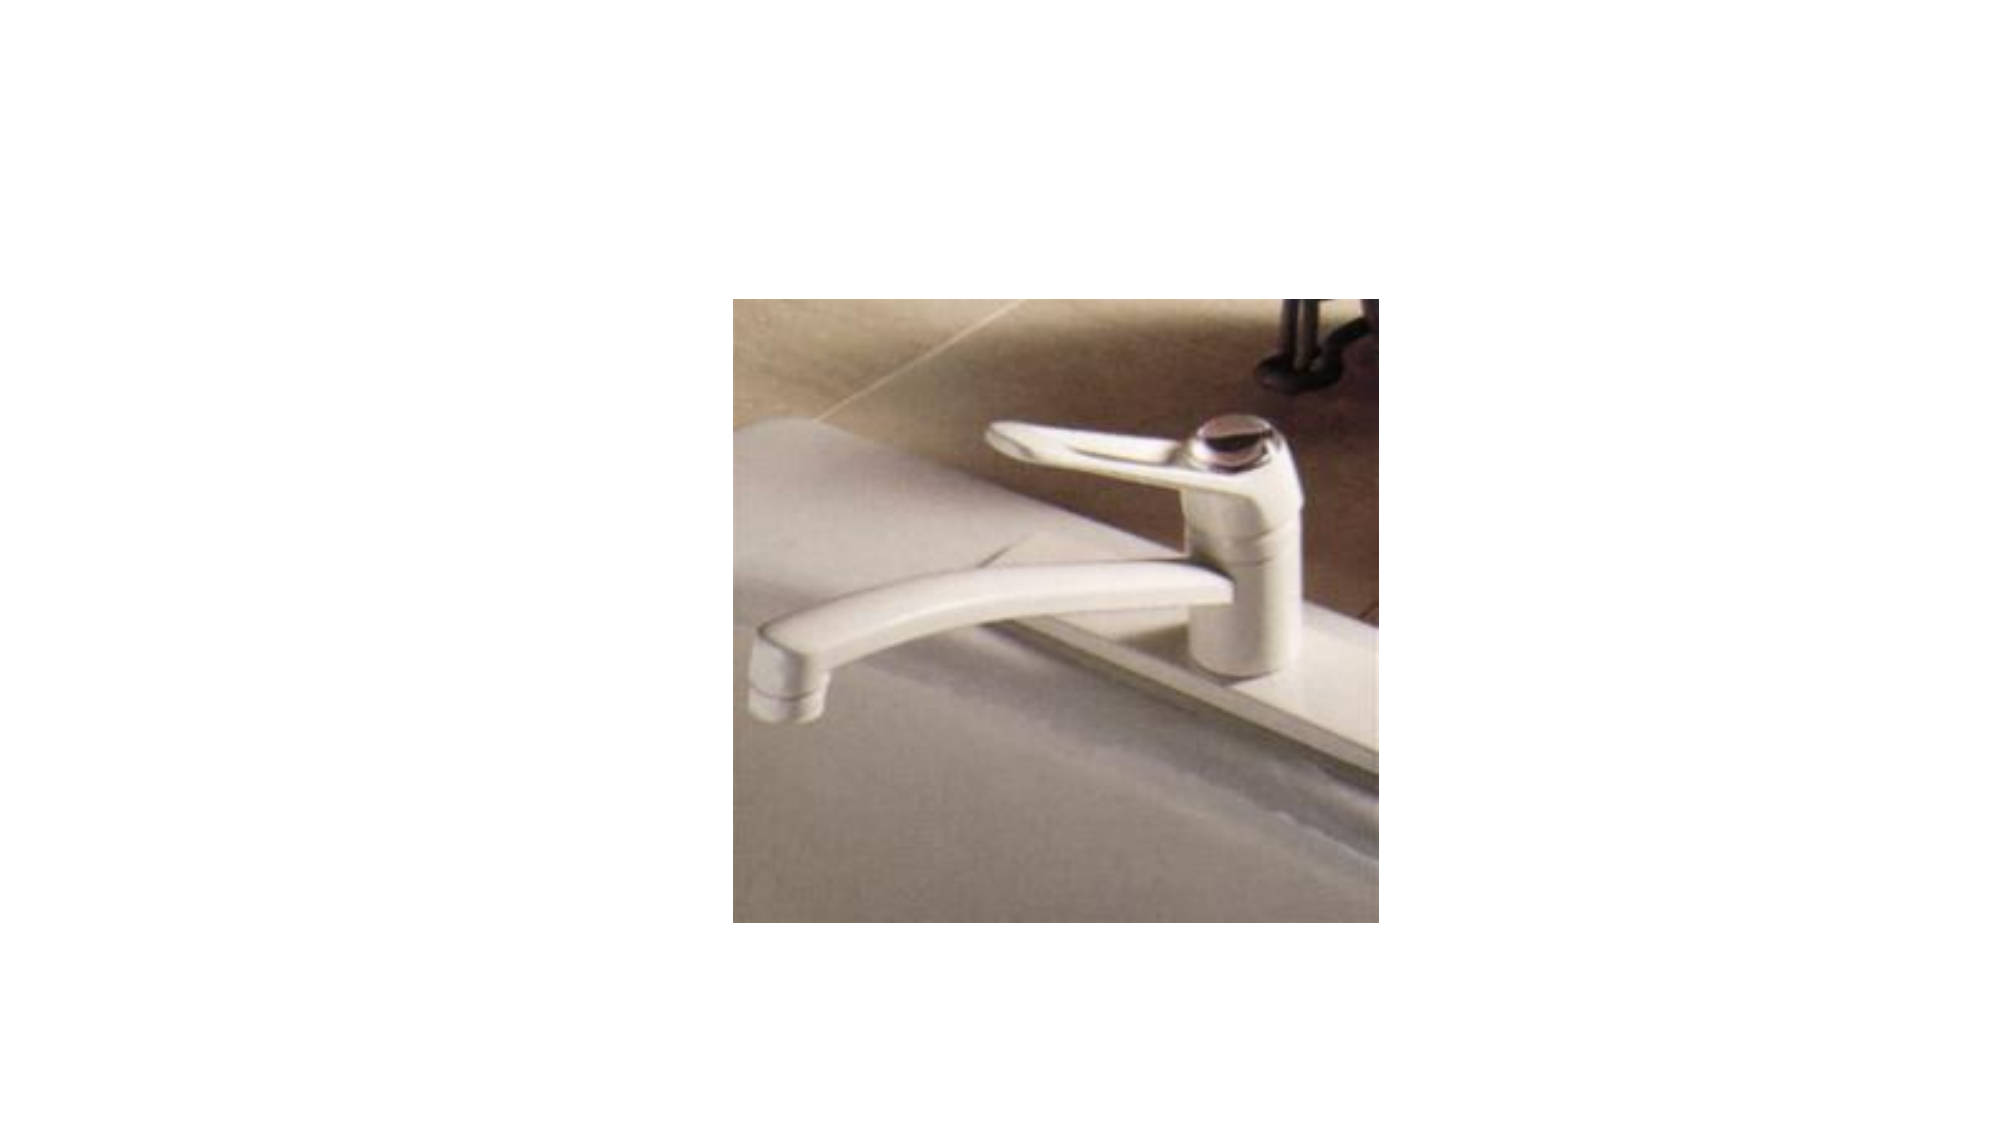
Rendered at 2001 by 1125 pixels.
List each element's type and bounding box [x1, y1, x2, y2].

list [733, 299, 1379, 923]
